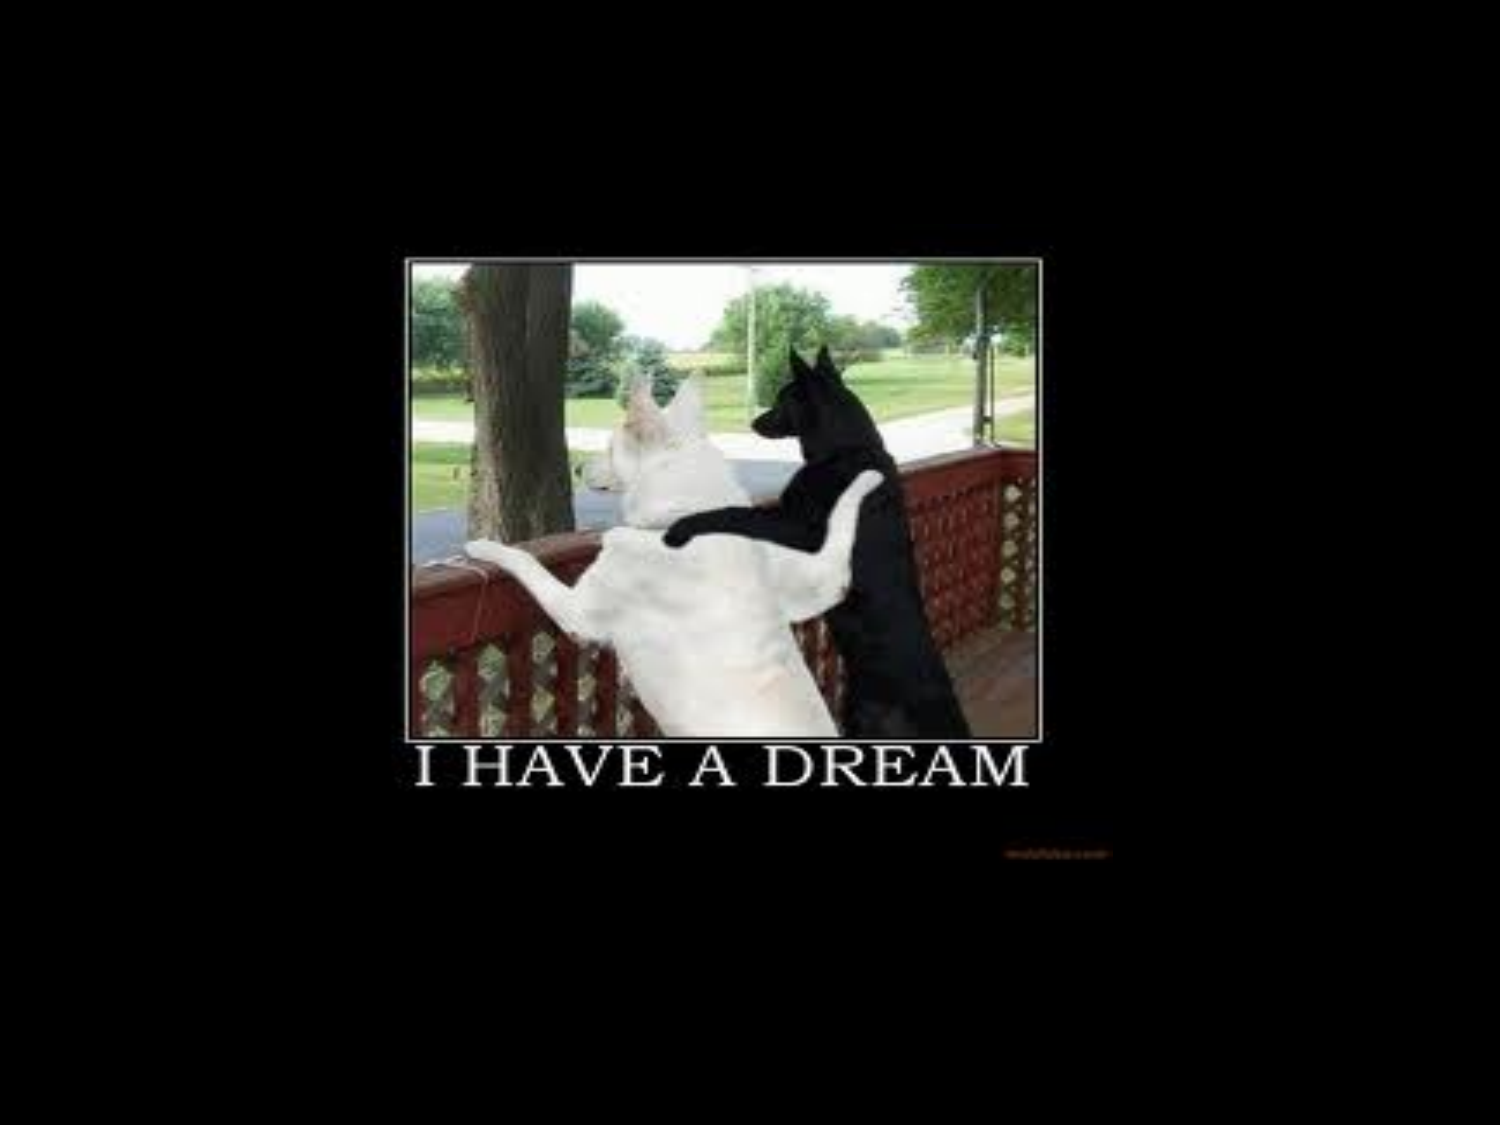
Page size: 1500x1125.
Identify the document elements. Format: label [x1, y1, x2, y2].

picture [337, 224, 1113, 863]
